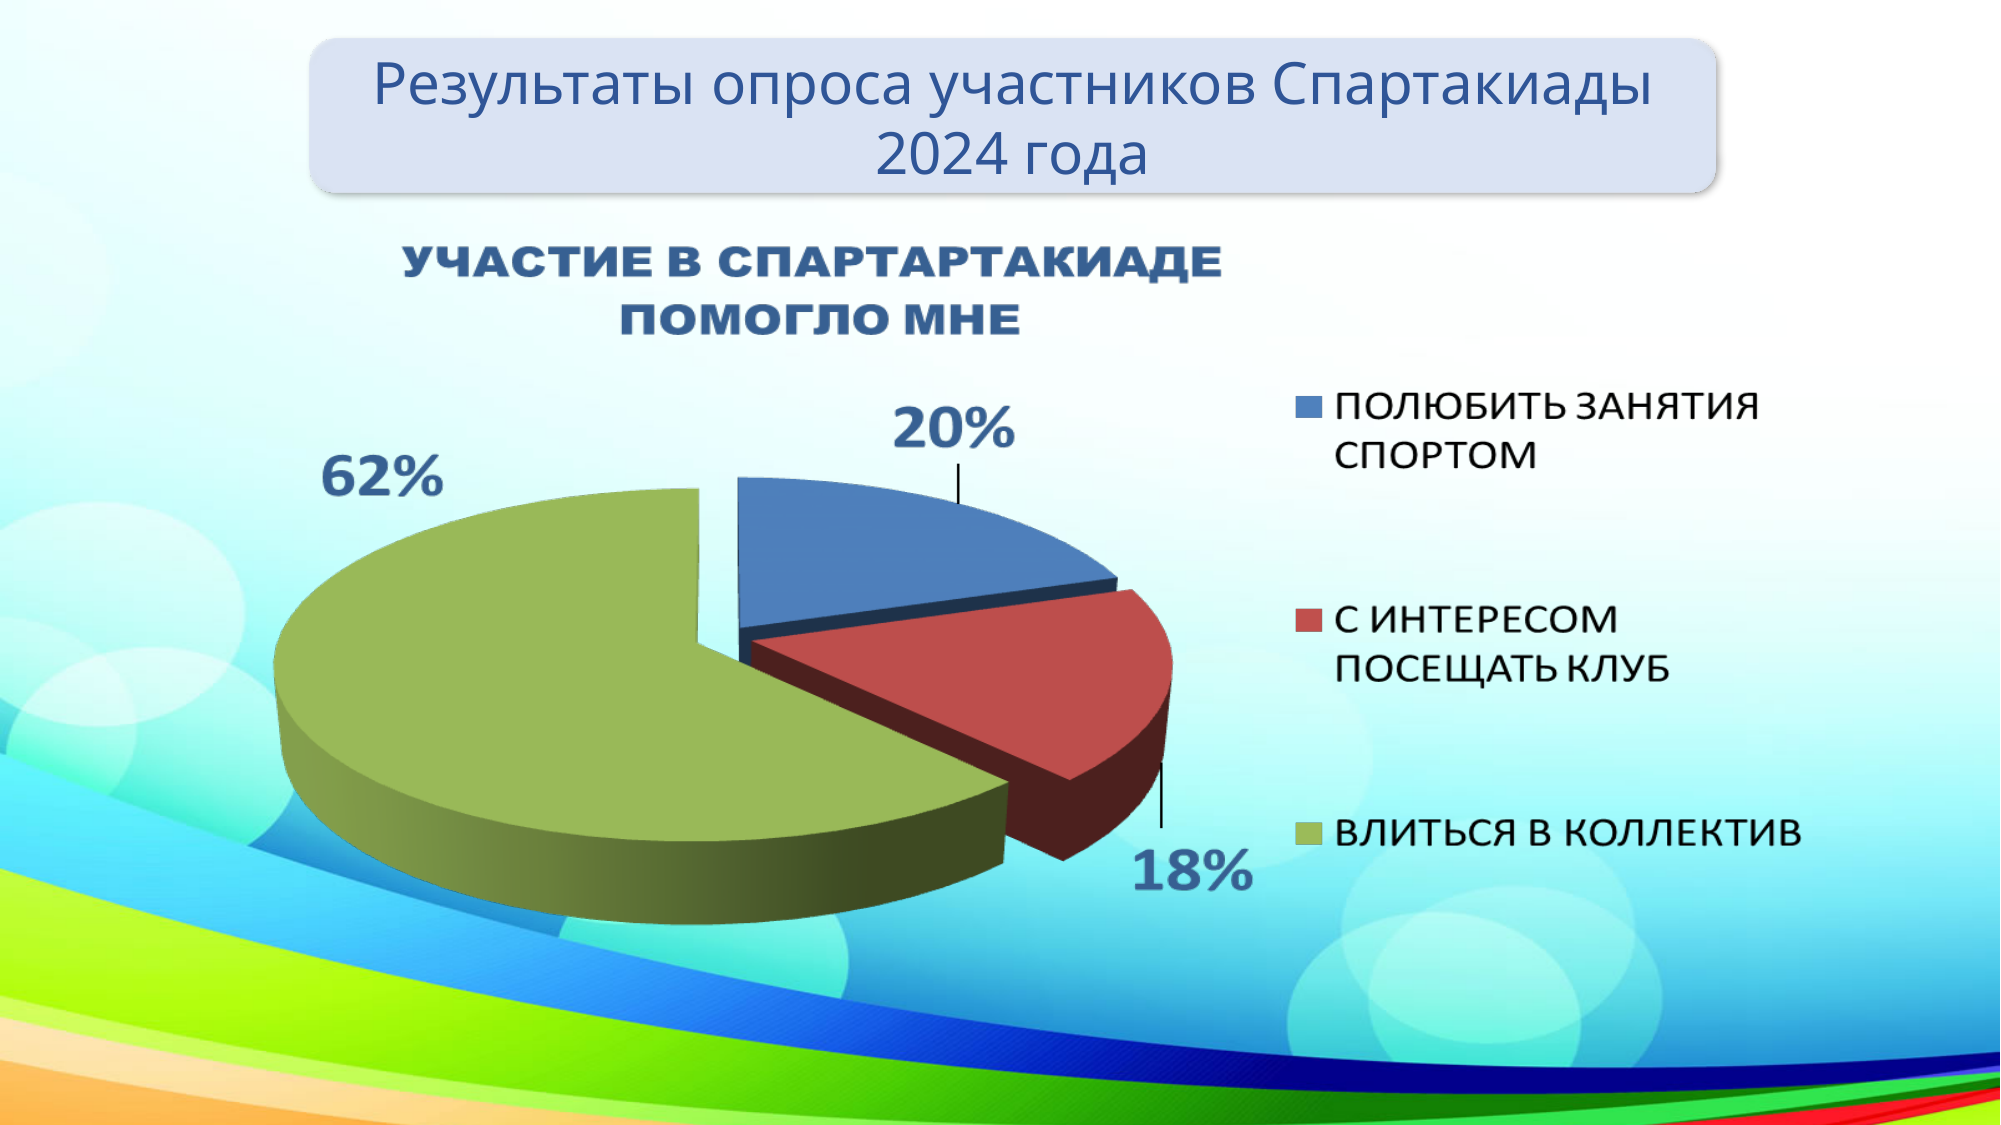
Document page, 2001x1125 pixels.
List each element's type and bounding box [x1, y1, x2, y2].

text_box [237, 192, 1818, 1125]
picture [0, 0, 2000, 1125]
